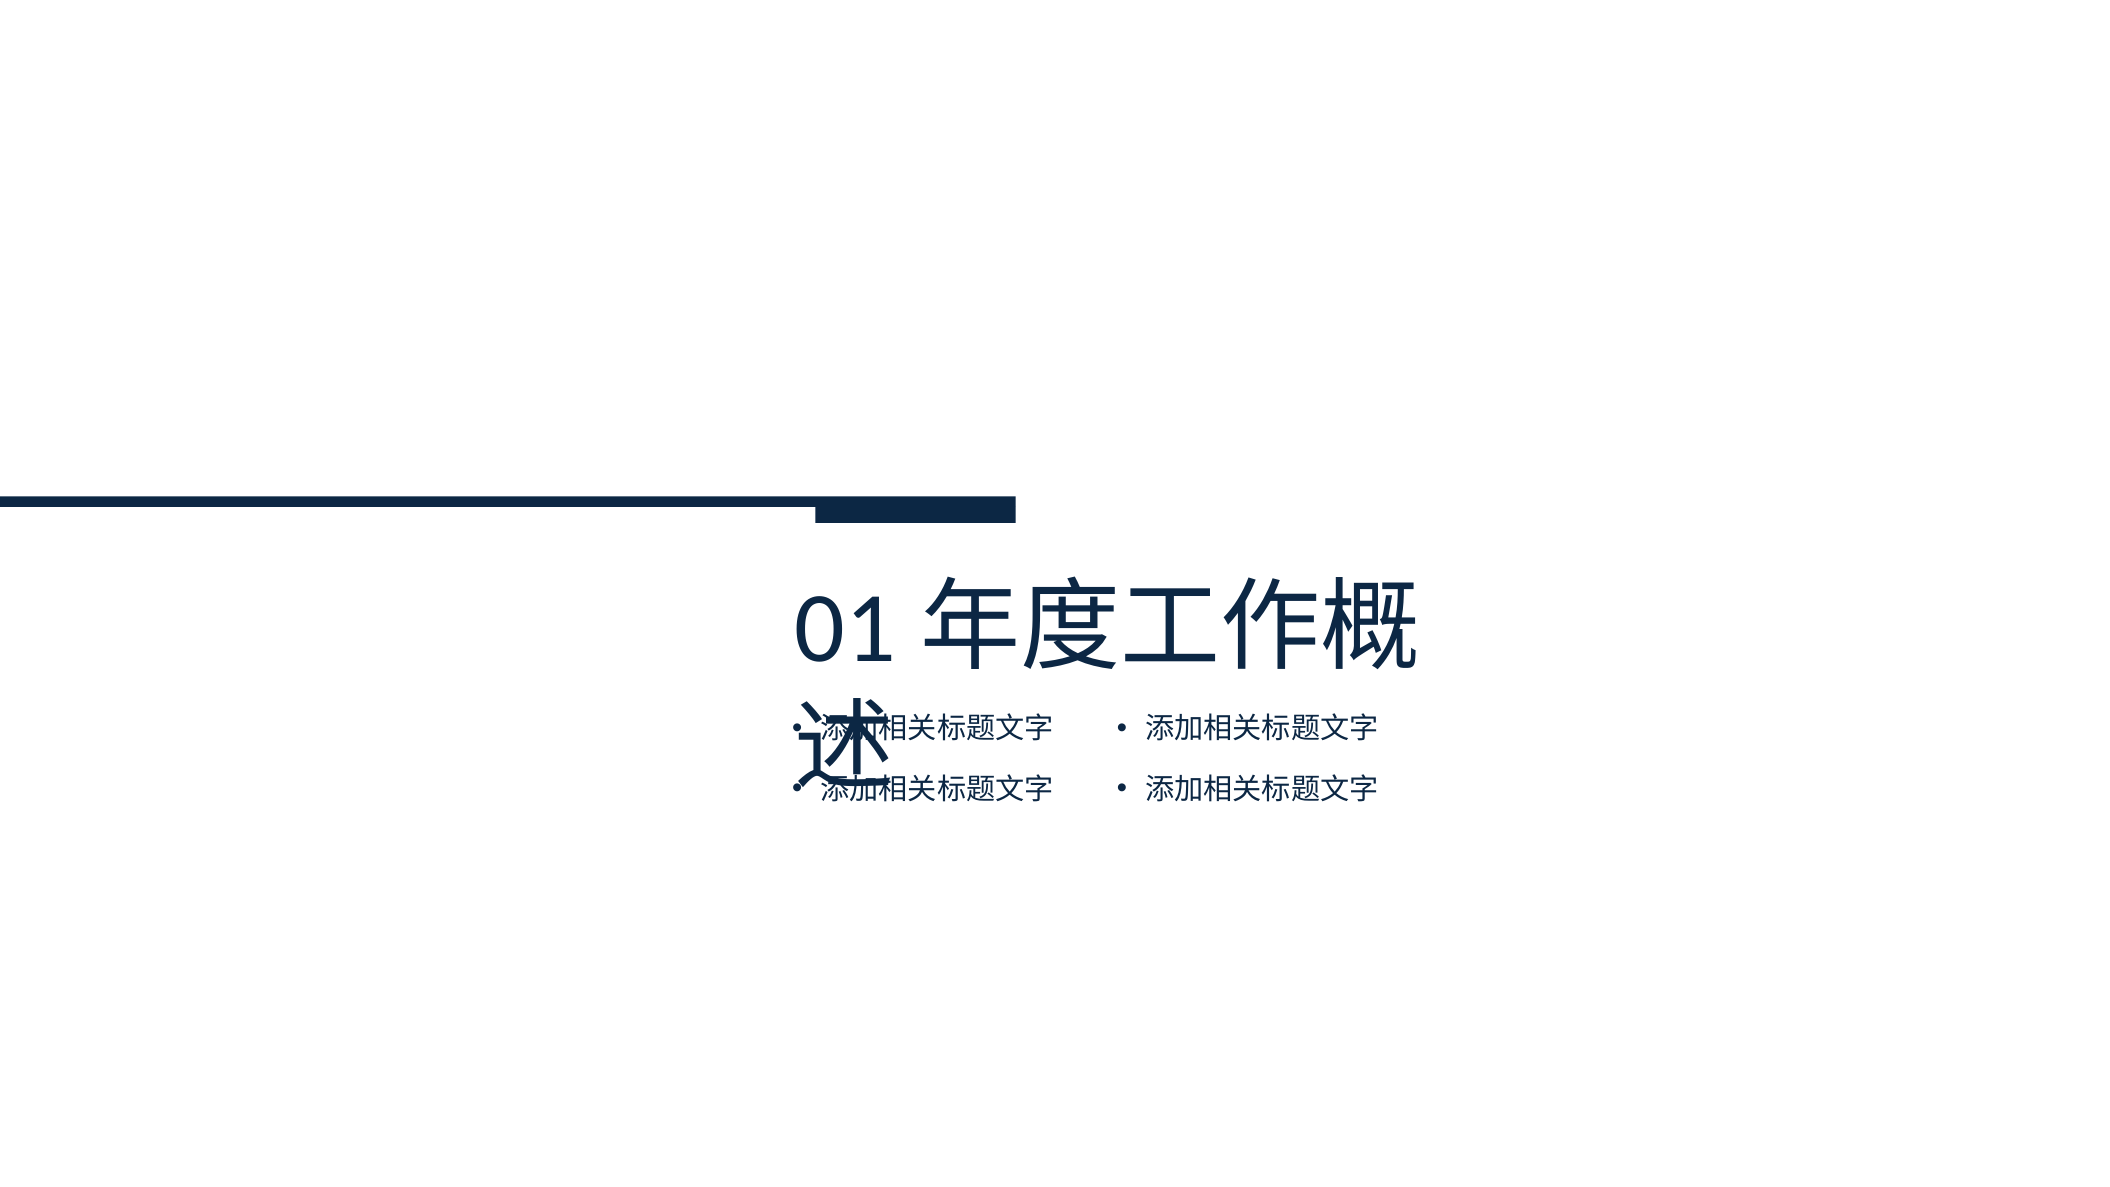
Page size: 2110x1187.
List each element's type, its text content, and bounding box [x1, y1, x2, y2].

text_box 添加相关标题文字 [1102, 762, 1508, 813]
text_box 添加相关标题文字 [777, 762, 1102, 813]
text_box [0, 496, 1016, 523]
text_box 添加相关标题文字 [777, 702, 1102, 752]
text_box 01年度工作概述 [794, 561, 1516, 802]
text_box 添加相关标题文字 [1102, 702, 1508, 752]
